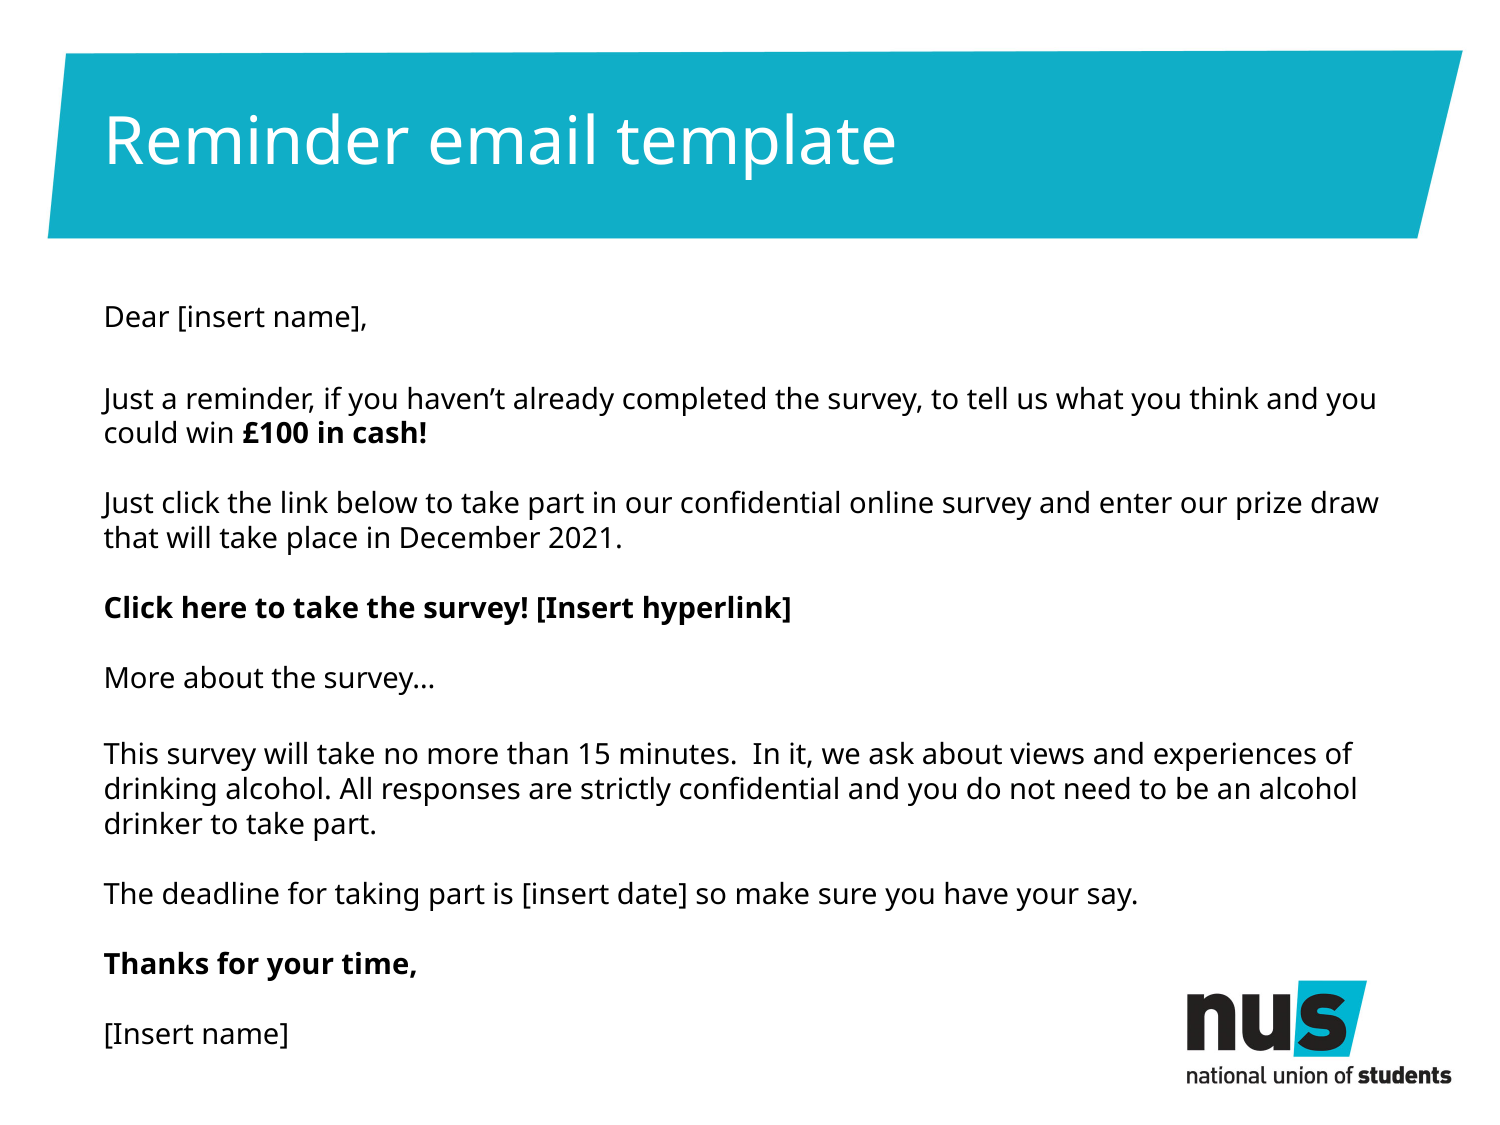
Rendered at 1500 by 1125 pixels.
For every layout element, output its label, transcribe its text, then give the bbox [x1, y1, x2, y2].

subtitle Dear [insert name], Just a reminder, if you haven’t already completed the survey, to tell us what you think and you could win £100 in cash! Just click the link below to take part in our confidential online survey and enter our prize draw that will take place in December 2021. Click here to take the survey! [Insert hyperlink] More about the survey… This survey will take no more than 15 minutes. In it, we ask about views and experiences of drinking alcohol. All responses are strictly confidential and you do not need to be an alcohol drinker to take part. The deadline for taking part is [insert date] so make sure you have your say. Thanks for your time, [Insert name] [88, 290, 1400, 398]
title Reminder email template [88, 90, 1400, 256]
picture [2, 0, 1500, 1125]
